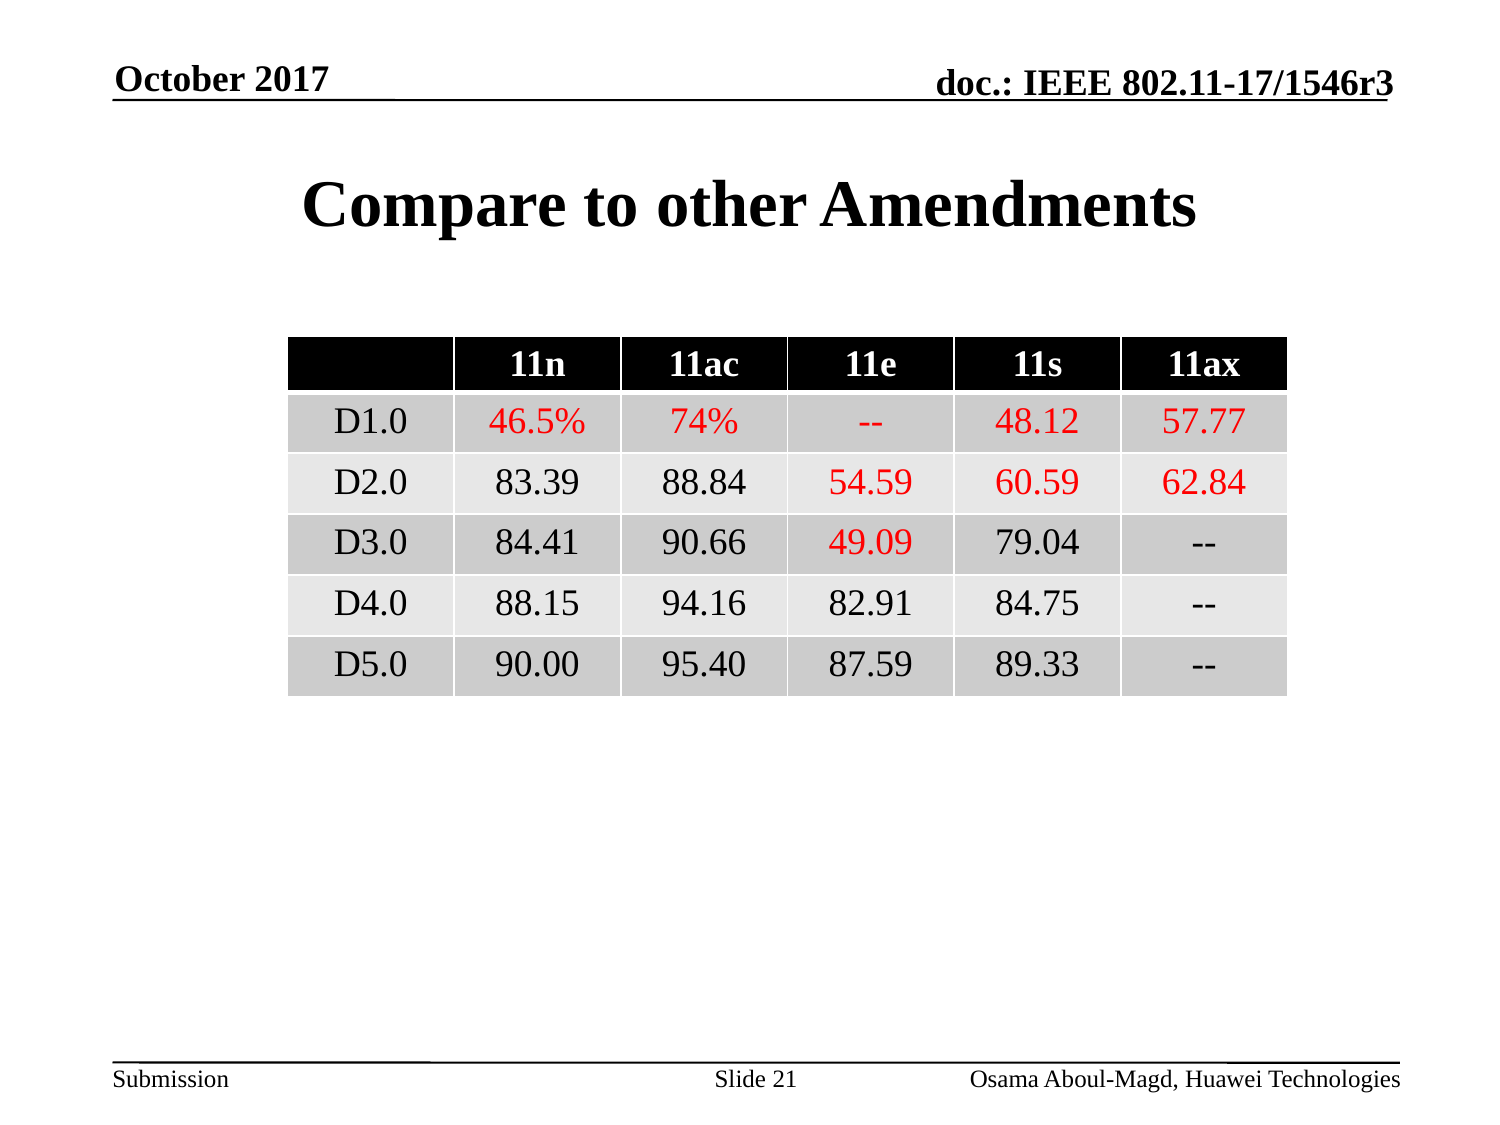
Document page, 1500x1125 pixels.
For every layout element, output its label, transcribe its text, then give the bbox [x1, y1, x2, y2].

table_cell 74% [622, 395, 787, 452]
table_cell 46.5% [455, 395, 620, 452]
table_cell D4.0 [288, 576, 453, 635]
table_cell 90.00 [455, 637, 620, 696]
table_cell 90.66 [622, 515, 787, 574]
table_cell -- [1122, 576, 1287, 635]
table_cell 95.40 [622, 637, 787, 696]
table_cell 84.75 [955, 576, 1120, 635]
table_header 11ax [1122, 337, 1287, 390]
table_cell 79.04 [955, 515, 1120, 574]
table_cell 89.33 [955, 637, 1120, 696]
table_header 11n [455, 337, 620, 390]
table_cell 88.84 [622, 454, 787, 513]
slide_number Slide 21 [712, 1061, 800, 1123]
table_header 11ac [622, 337, 787, 390]
table_cell 62.84 [1122, 454, 1287, 513]
table_cell D3.0 [288, 515, 453, 574]
table_cell 88.15 [455, 576, 620, 635]
footer Osama Aboul-Magd, Huawei Technologies [878, 1061, 1402, 1093]
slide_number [114, 54, 423, 100]
table_cell 48.12 [955, 395, 1120, 452]
table_header [288, 337, 453, 390]
table_header 11e [788, 337, 953, 390]
table_cell 94.16 [622, 576, 787, 635]
table_header 11s [955, 337, 1120, 390]
table_cell 49.09 [788, 515, 953, 574]
table_cell 83.39 [455, 454, 620, 513]
table_cell D5.0 [288, 637, 453, 696]
table_cell 84.41 [455, 515, 620, 574]
table_cell -- [1122, 515, 1287, 574]
title Compare to other Amendments [112, 112, 1388, 288]
table_cell 82.91 [788, 576, 953, 635]
table_cell 54.59 [788, 454, 953, 513]
table_cell D1.0 [288, 395, 453, 452]
table_cell 57.77 [1122, 395, 1287, 452]
table_cell 60.59 [955, 454, 1120, 513]
table_cell -- [788, 395, 953, 452]
table_cell -- [1122, 637, 1287, 696]
table_cell D2.0 [288, 454, 453, 513]
table_cell 87.59 [788, 637, 953, 696]
